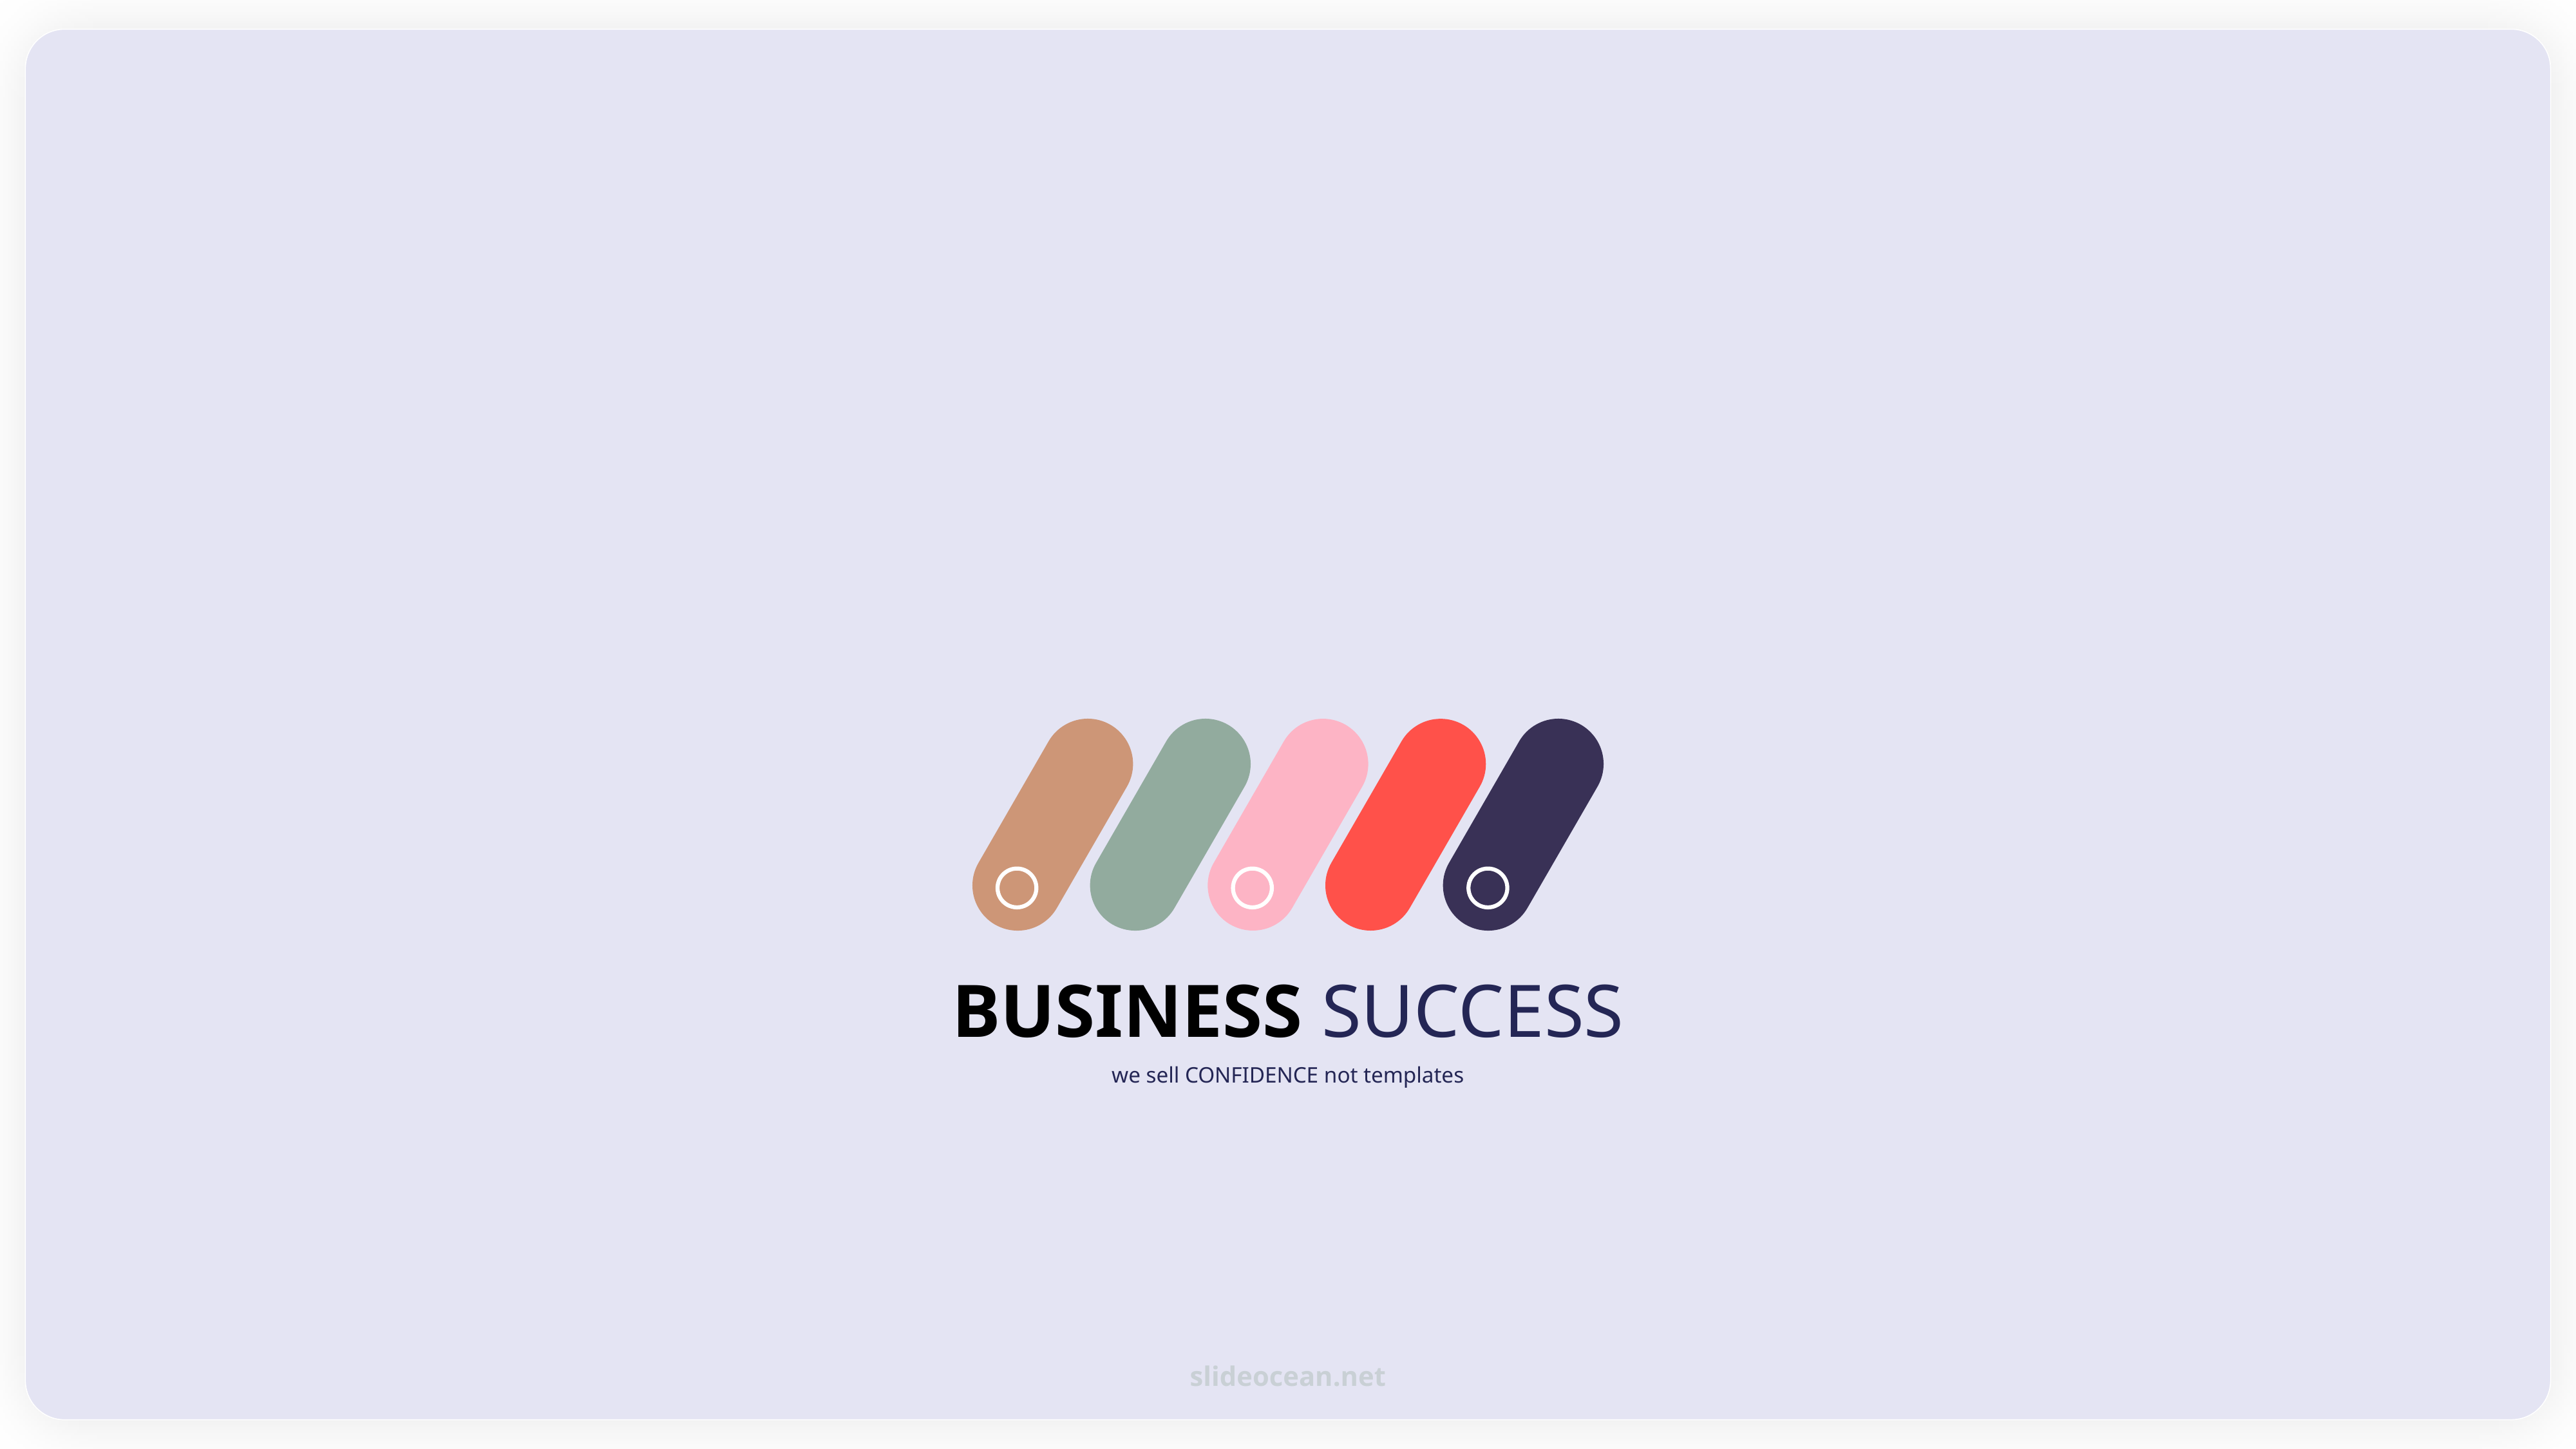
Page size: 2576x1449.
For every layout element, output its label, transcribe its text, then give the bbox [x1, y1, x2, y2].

text_box [1206, 717, 1370, 932]
text_box [971, 717, 1134, 932]
text_box [1324, 717, 1487, 932]
text_box slideocean.net [1180, 1354, 1396, 1397]
text_box [996, 867, 1037, 909]
text_box [1467, 867, 1509, 909]
text_box BUSINESS SUCCESS [942, 960, 1634, 1056]
text_box [1231, 867, 1273, 909]
text_box [1089, 717, 1252, 932]
text_box [24, 28, 2552, 1421]
text_box [1442, 717, 1605, 932]
text_box we sell CONFIDENCE not templates [1102, 1057, 1474, 1092]
